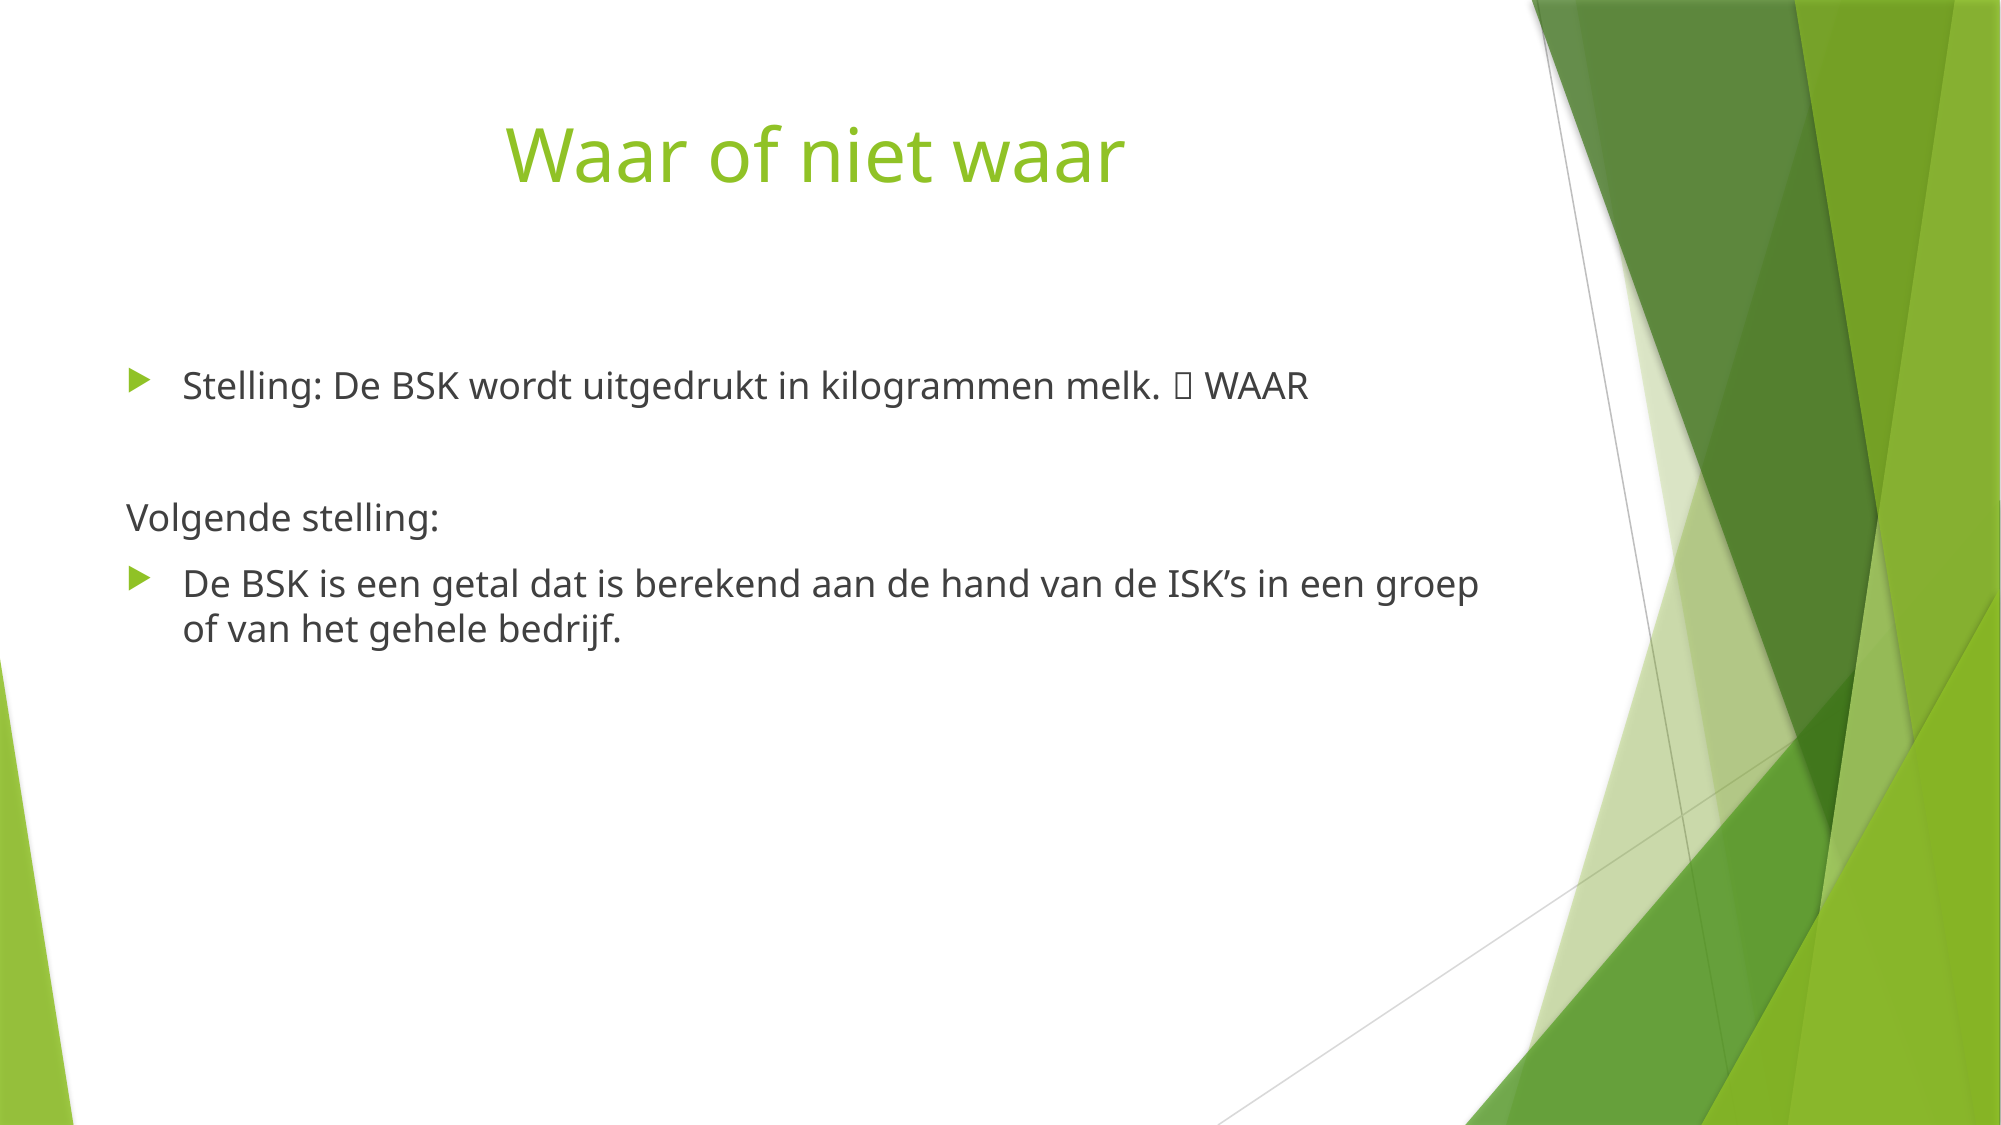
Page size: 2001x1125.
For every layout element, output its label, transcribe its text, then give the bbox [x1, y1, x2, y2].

list Stelling: De BSK wordt uitgedrukt in kilogrammen melk.  WAAR Volgende stelling: De BSK is een getal dat is berekend aan de hand van de ISK’s in een groep of van het gehele bedrijf. [111, 354, 1522, 992]
title Waar of niet waar [111, 99, 1522, 317]
